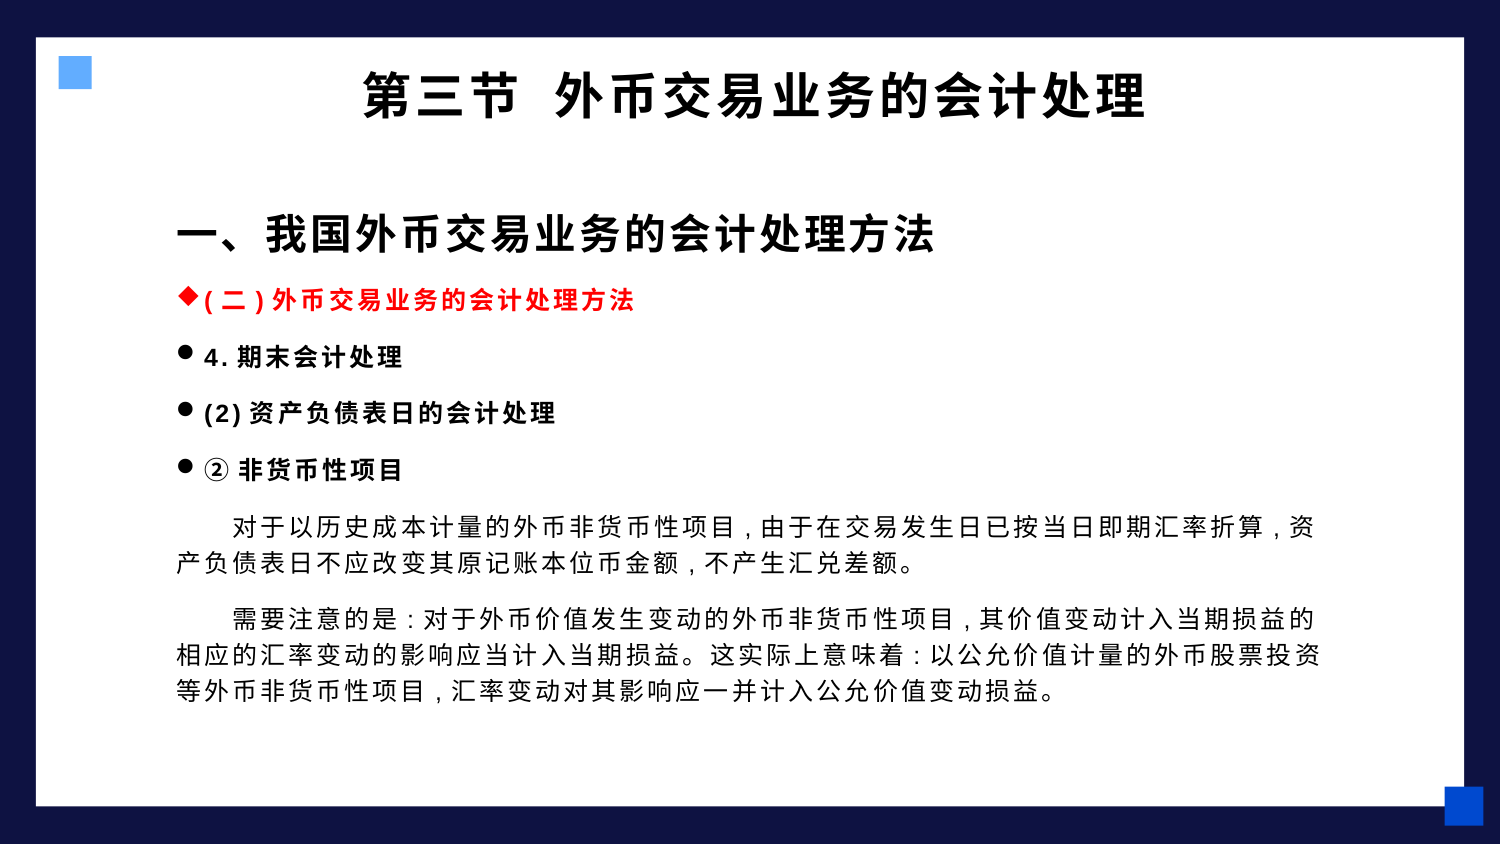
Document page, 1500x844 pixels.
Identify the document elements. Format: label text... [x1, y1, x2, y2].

list 一、我国外币交易业务的会计处理方法 (二)外币交易业务的会计处理方法 4.期末会计处理 (2)资产负债表日的会计处理 ②非货币性项目 对于以历史成本计量的外币非货币性项目,由于在交易发生日已按当日即期汇率折算,资产负债表日不应改变其原记账本位币金额,不产生汇兑差额。 需要注意的是:对于外币价值发生变动的外币非货币性项目,其价值变动计入当期损益的相应的汇率变动的影响应当计入当期损益。这实际上意味着:以公允价值计量的外币股票投资等外币非货币性项目,汇率变动对其影响应一并计入公允价值变动损益。 [159, 197, 1344, 622]
title 第三节 外币交易业务的会计处理 [159, 43, 1344, 133]
